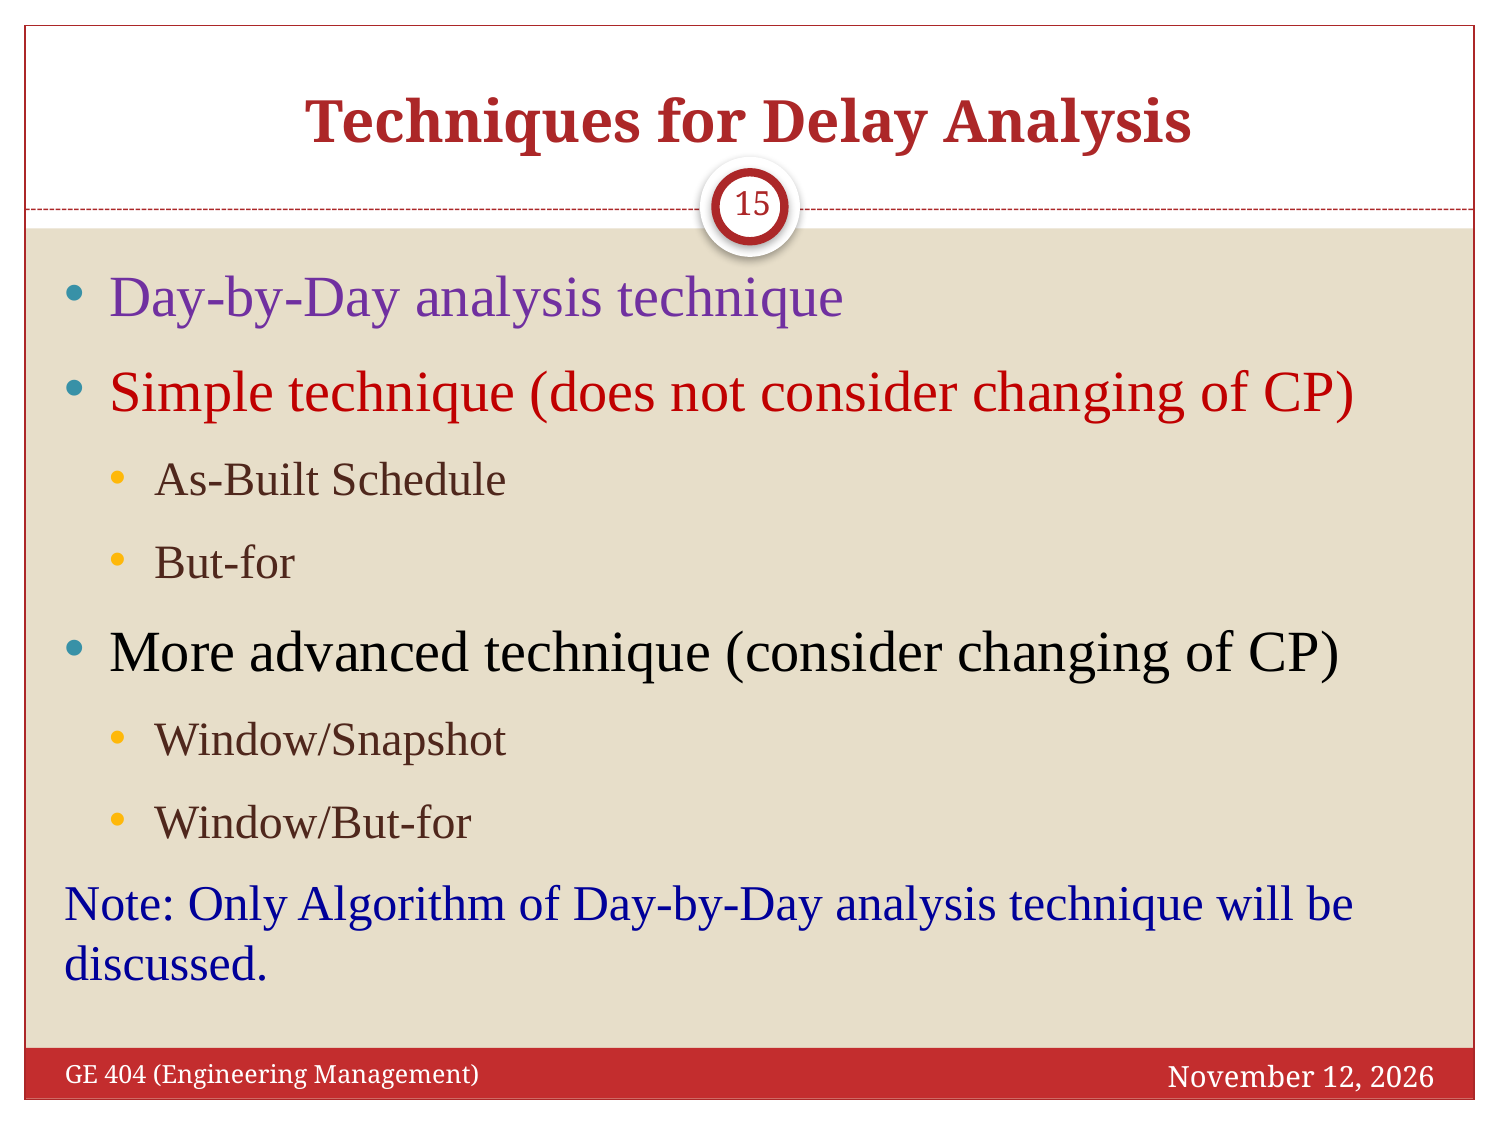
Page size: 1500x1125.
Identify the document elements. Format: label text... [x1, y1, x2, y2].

footer GE 404 (Engineering Management) [50, 1051, 638, 1112]
list Day-by-Day analysis technique Simple technique (does not consider changing of CP) As-Built Schedule But-for More advanced technique (consider changing of CP) Window/Snapshot Window/But-for Note: Only Algorithm of Day-by-Day analysis technique will be discussed. [49, 250, 1445, 1001]
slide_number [950, 1050, 1450, 1111]
title Techniques for Delay Analysis [49, 37, 1450, 162]
slide_number 15 [715, 168, 791, 241]
